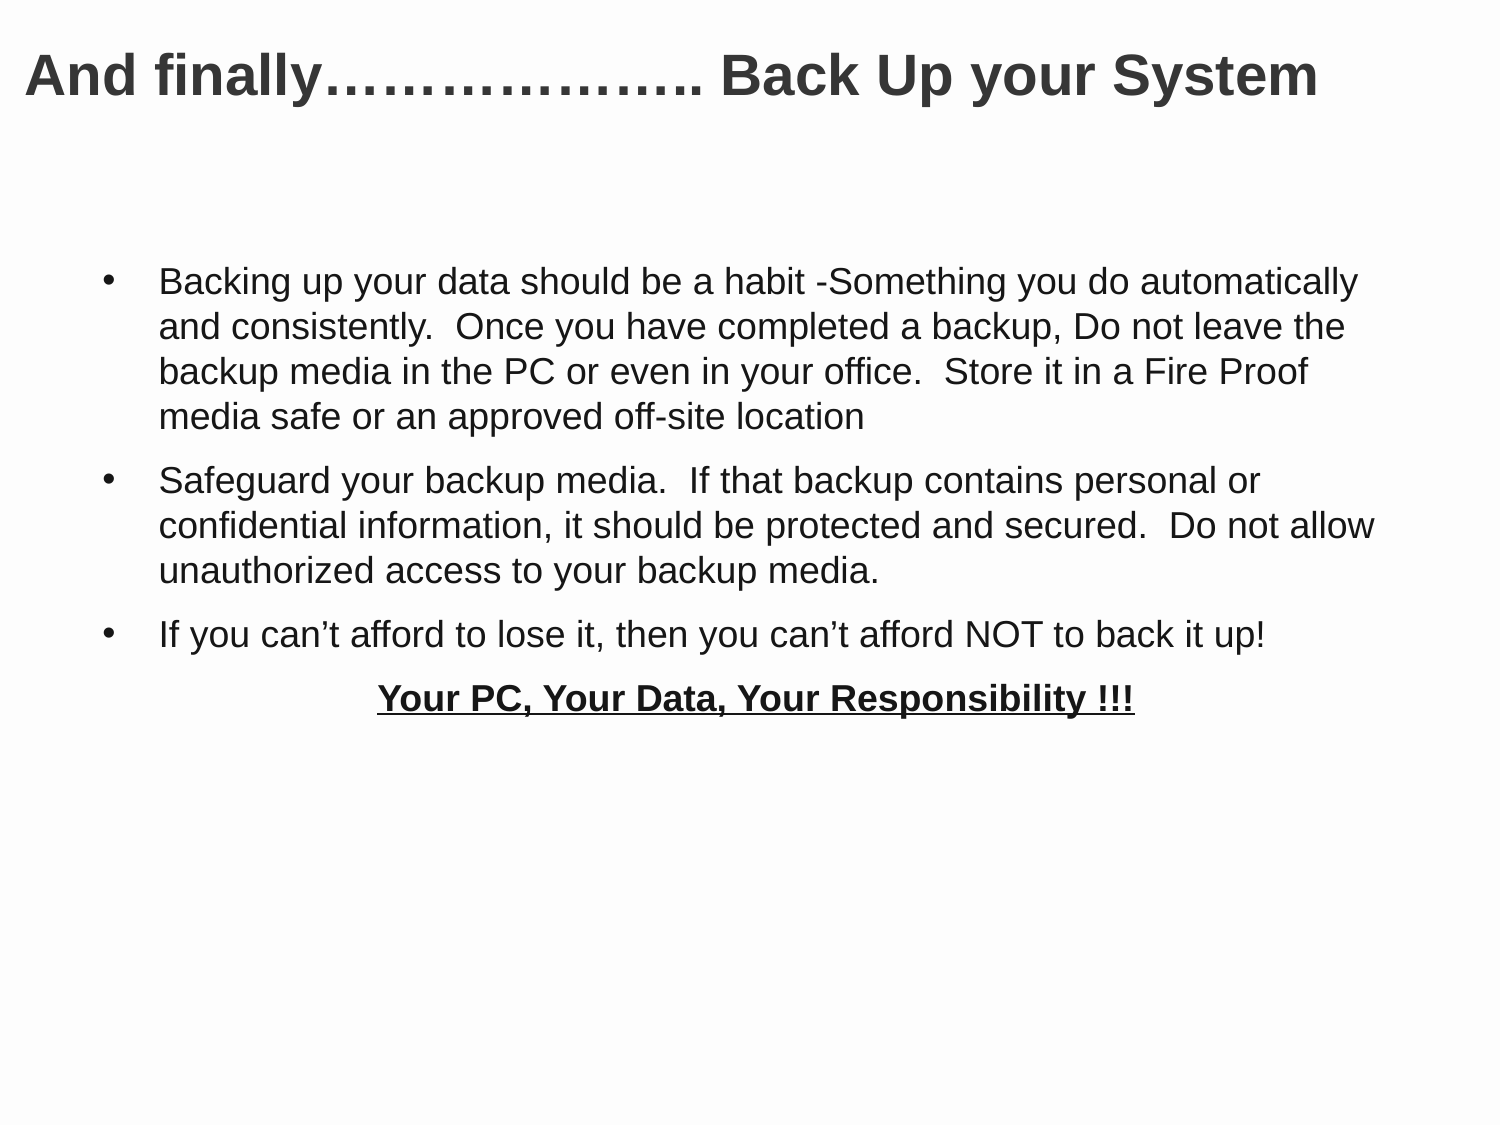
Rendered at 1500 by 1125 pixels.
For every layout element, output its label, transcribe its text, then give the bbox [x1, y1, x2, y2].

text_box Backing up your data should be a habit -Something you do automatically and consistently. Once you have completed a backup, Do not leave the backup media in the PC or even in your office. Store it in a Fire Proof media safe or an approved off-site location Safeguard your backup media. If that backup contains personal or confidential information, it should be protected and secured. Do not allow unauthorized access to your backup media. If you can’t afford to lose it, then you can’t afford NOT to back it up! Your PC, Your Data, Your Responsibility !!! [87, 249, 1425, 726]
title And finally……………….. Back Up your System [24, 37, 1470, 162]
